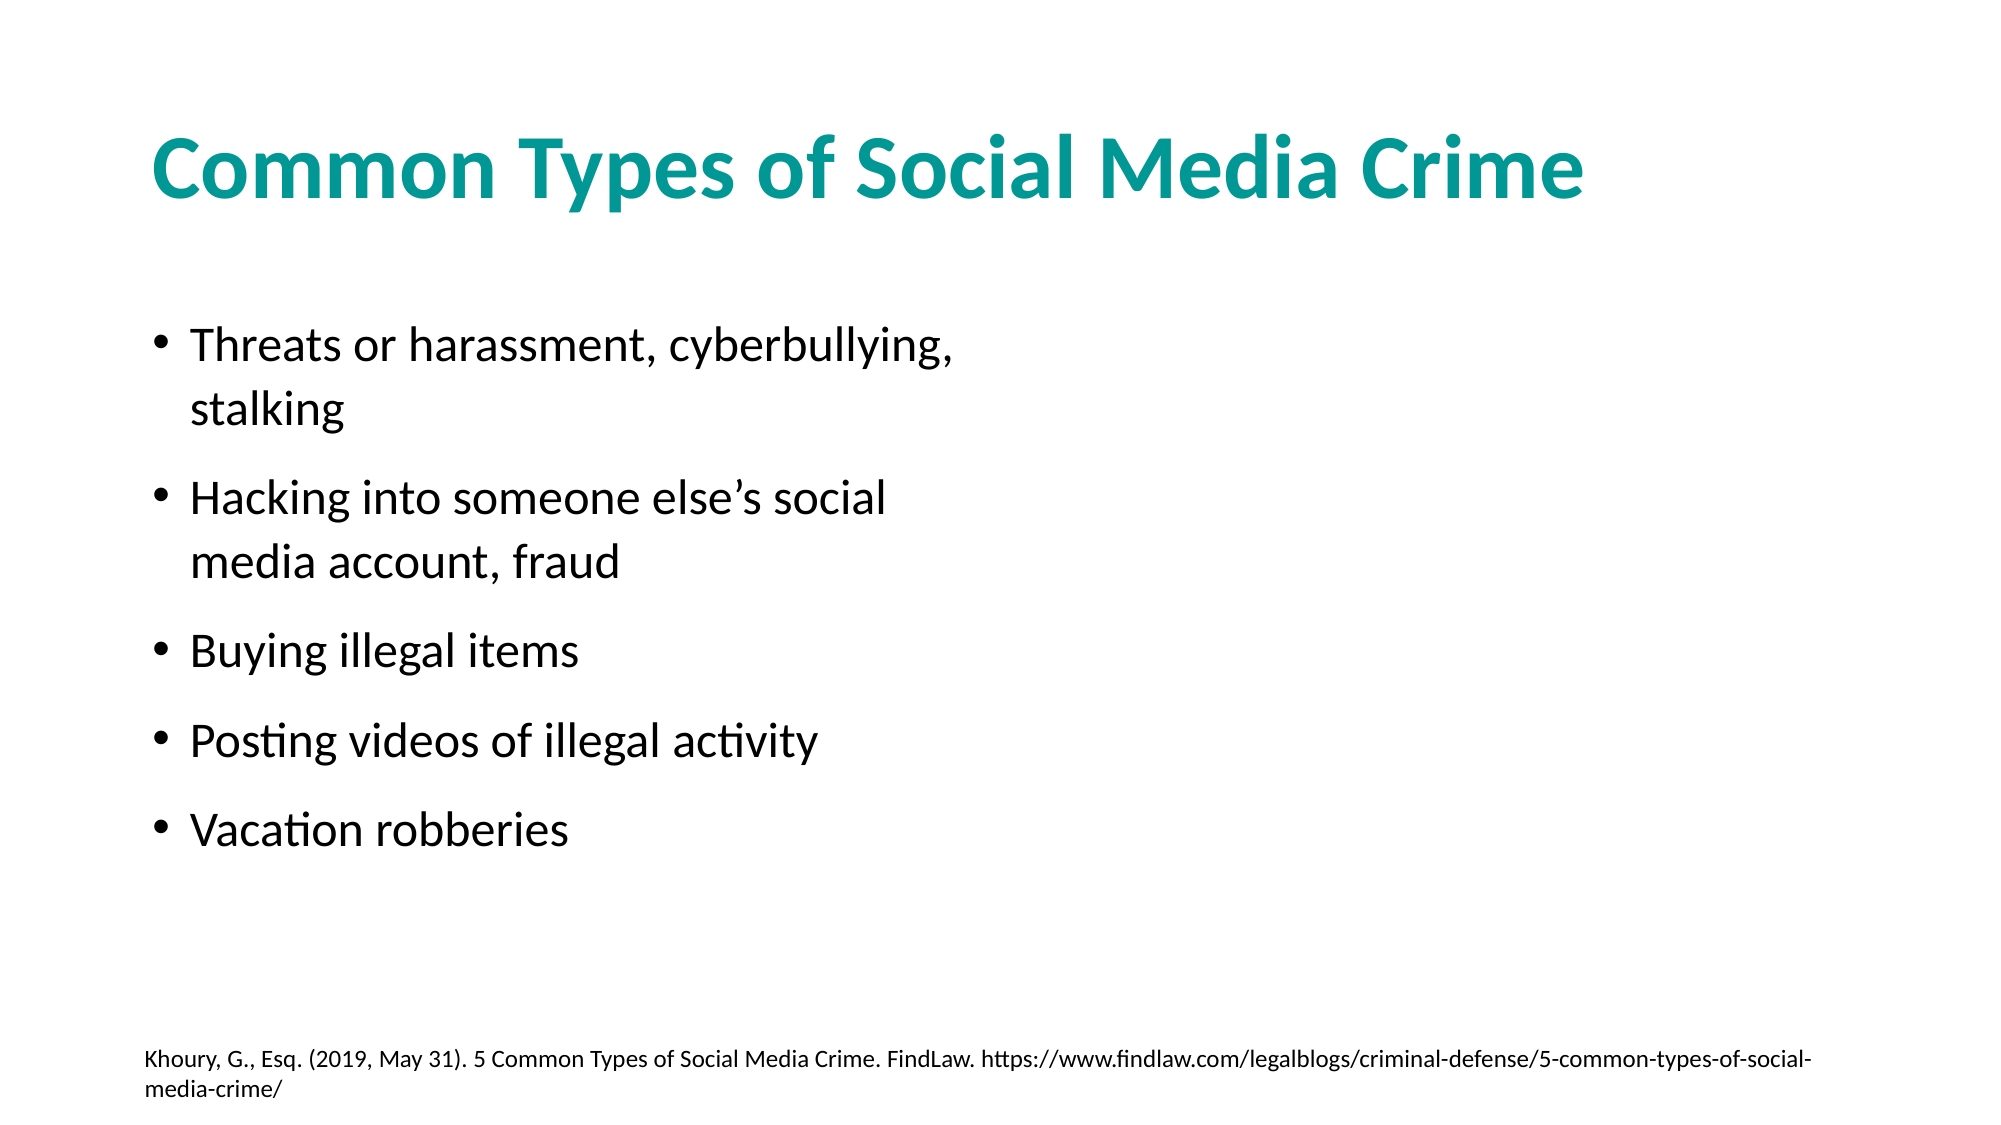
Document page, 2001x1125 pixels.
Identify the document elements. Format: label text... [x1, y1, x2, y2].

list Threats or harassment, cyberbullying, stalking Hacking into someone else’s social media account, fraud Buying illegal items Posting videos of illegal activity Vacation robberies [137, 299, 988, 1014]
title Common Types of Social Media Crime [137, 59, 1863, 278]
text_box Khoury, G., Esq. (2019, May 31). 5 Common Types of Social Media Crime. FindLaw. https://www.findlaw.com/legalblogs/criminal-defense/5-common-types-of-social-media-crime/ [129, 1035, 1863, 1110]
